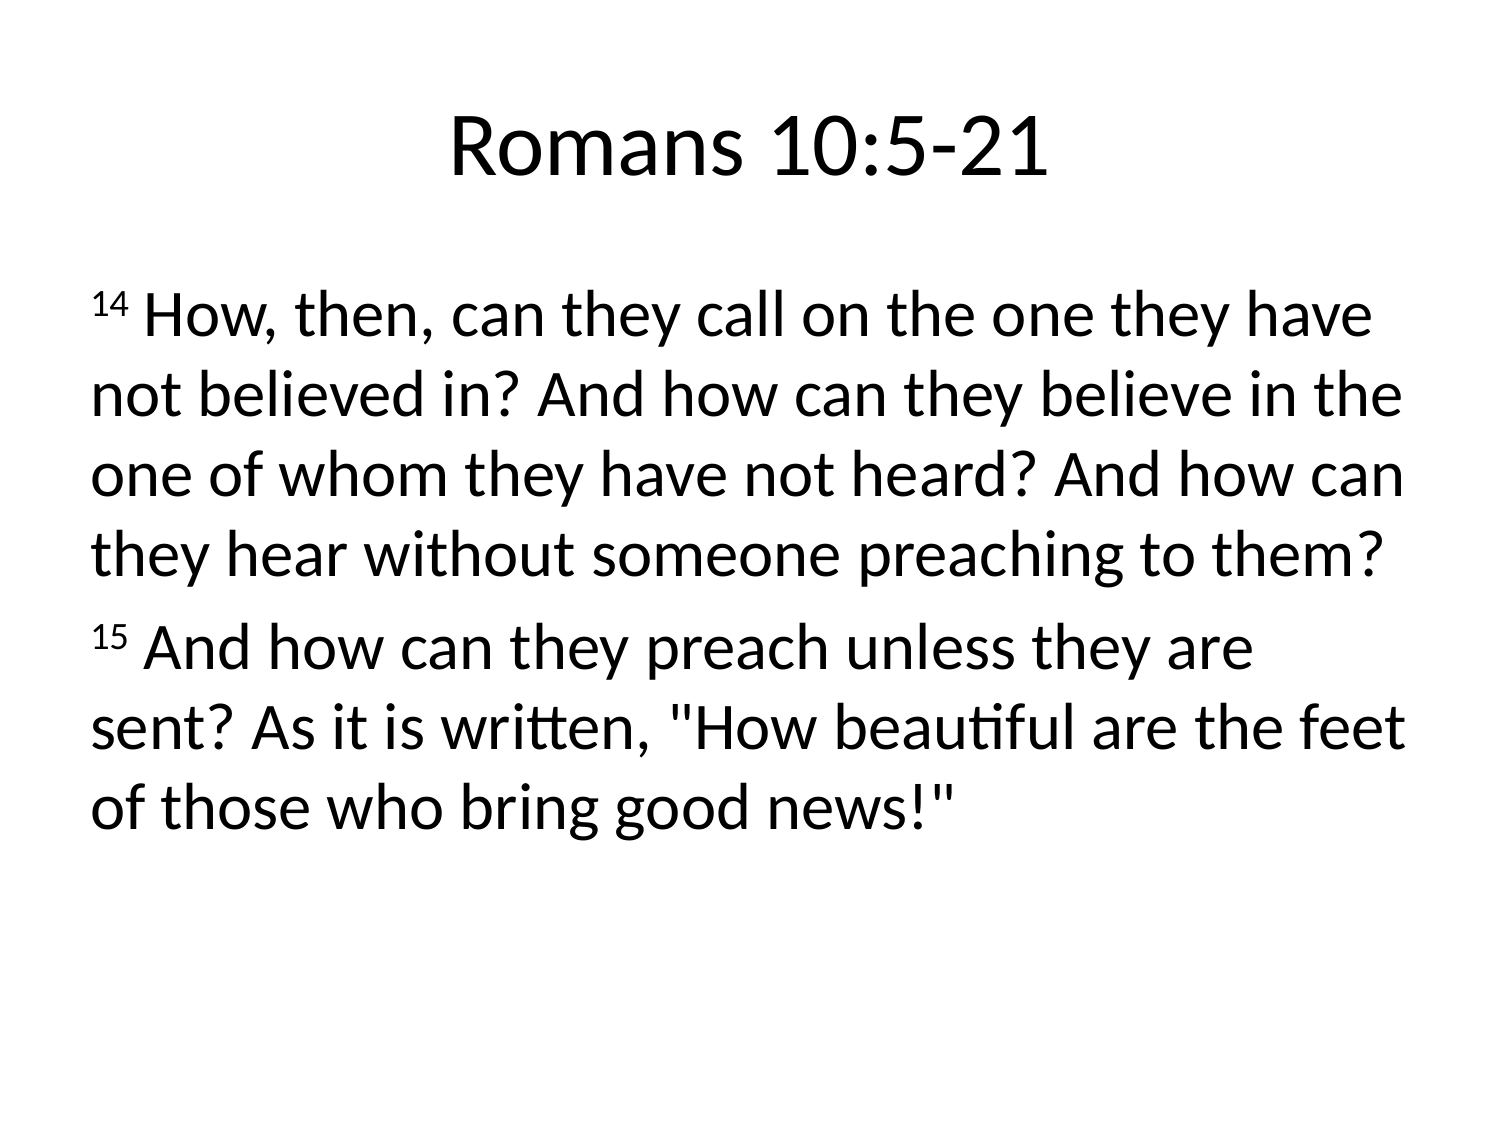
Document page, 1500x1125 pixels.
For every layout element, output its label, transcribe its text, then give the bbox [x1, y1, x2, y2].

title Romans 10:5-21 [75, 45, 1425, 233]
list 14 How, then, can they call on the one they have not believed in? And how can they believe in the one of whom they have not heard? And how can they hear without someone preaching to them? 15 And how can they preach unless they are sent? As it is written, "How beautiful are the feet of those who bring good news!" [75, 262, 1425, 1005]
